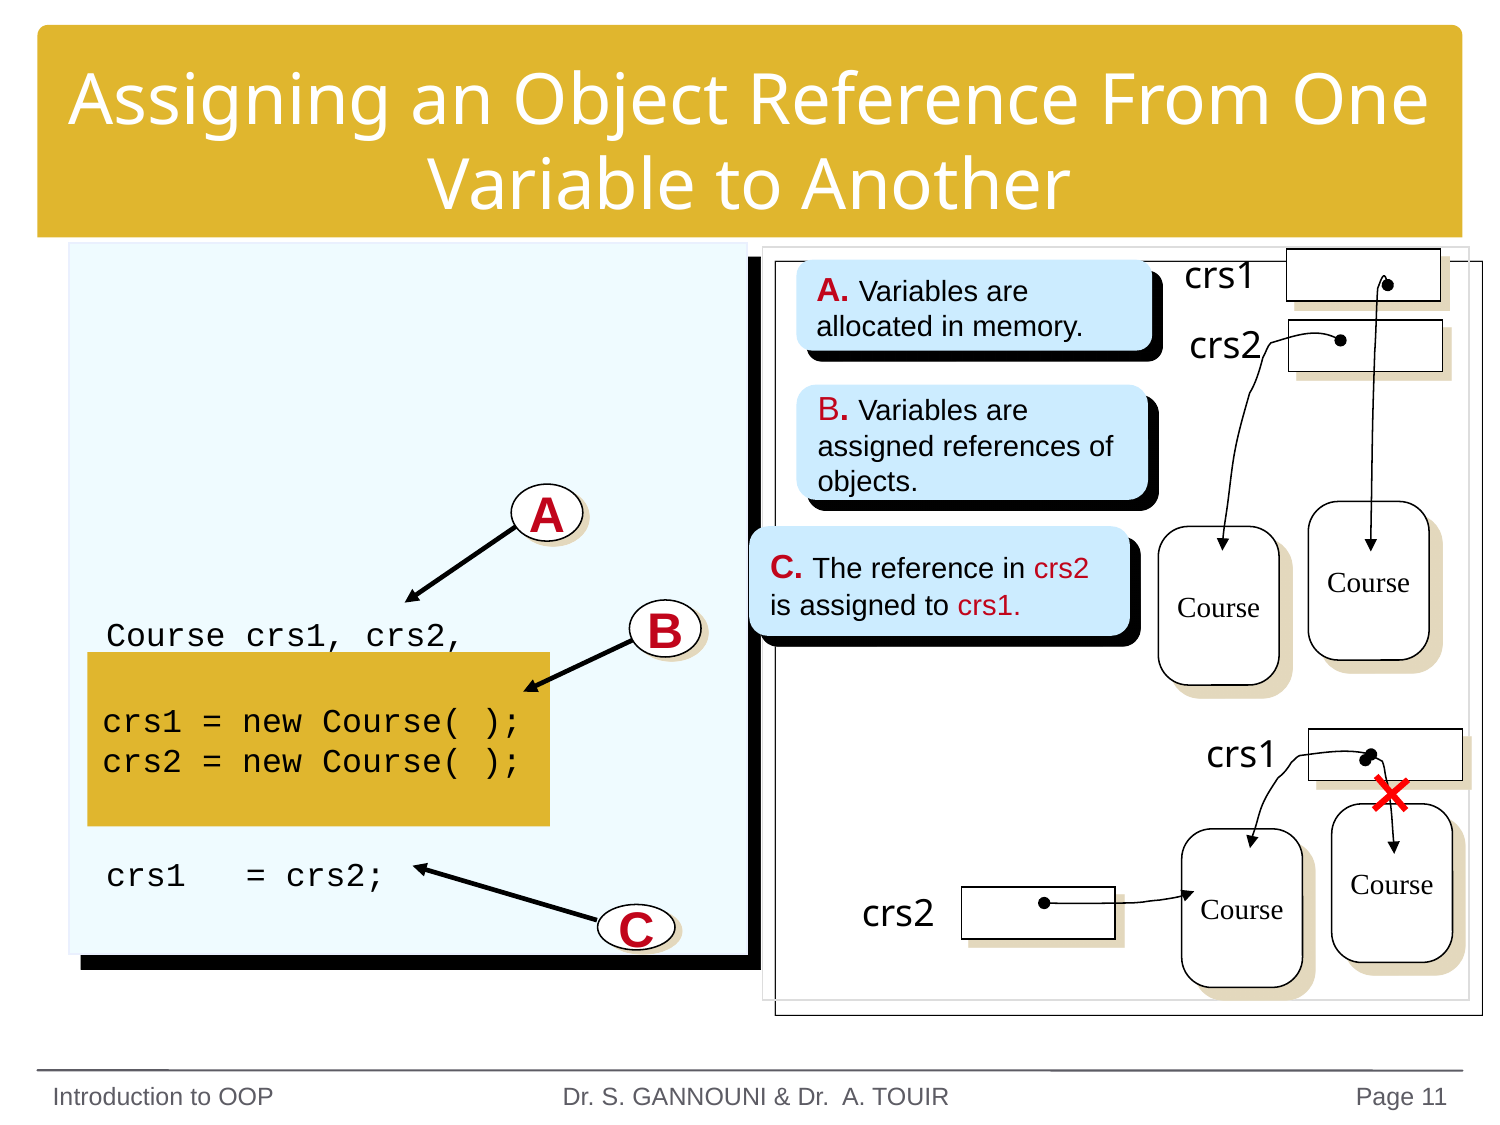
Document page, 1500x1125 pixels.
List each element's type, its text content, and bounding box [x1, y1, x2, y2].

slide_number Page 11 [1112, 1069, 1463, 1123]
text_box crs1 = new Course( ); crs2 = new Course( ); [87, 749, 550, 811]
slide_number Introduction to OOP [37, 1069, 388, 1123]
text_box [62, 599, 702, 736]
title Assigning an Object Reference From One Variable to Another [49, 44, 1451, 233]
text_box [90, 483, 583, 586]
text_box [796, 243, 1443, 375]
text_box C. The reference in crs2 is assigned to crs1. [750, 527, 1130, 636]
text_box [1374, 776, 1408, 811]
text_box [1158, 266, 1430, 686]
text_box [762, 246, 1470, 1000]
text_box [843, 722, 1463, 988]
text_box [68, 242, 747, 955]
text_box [0, 824, 676, 951]
footer Dr. S. GANNOUNI & Dr. A. TOUIR [474, 1069, 1038, 1123]
text_box B. Variables are assigned references of objects. [797, 387, 1144, 500]
